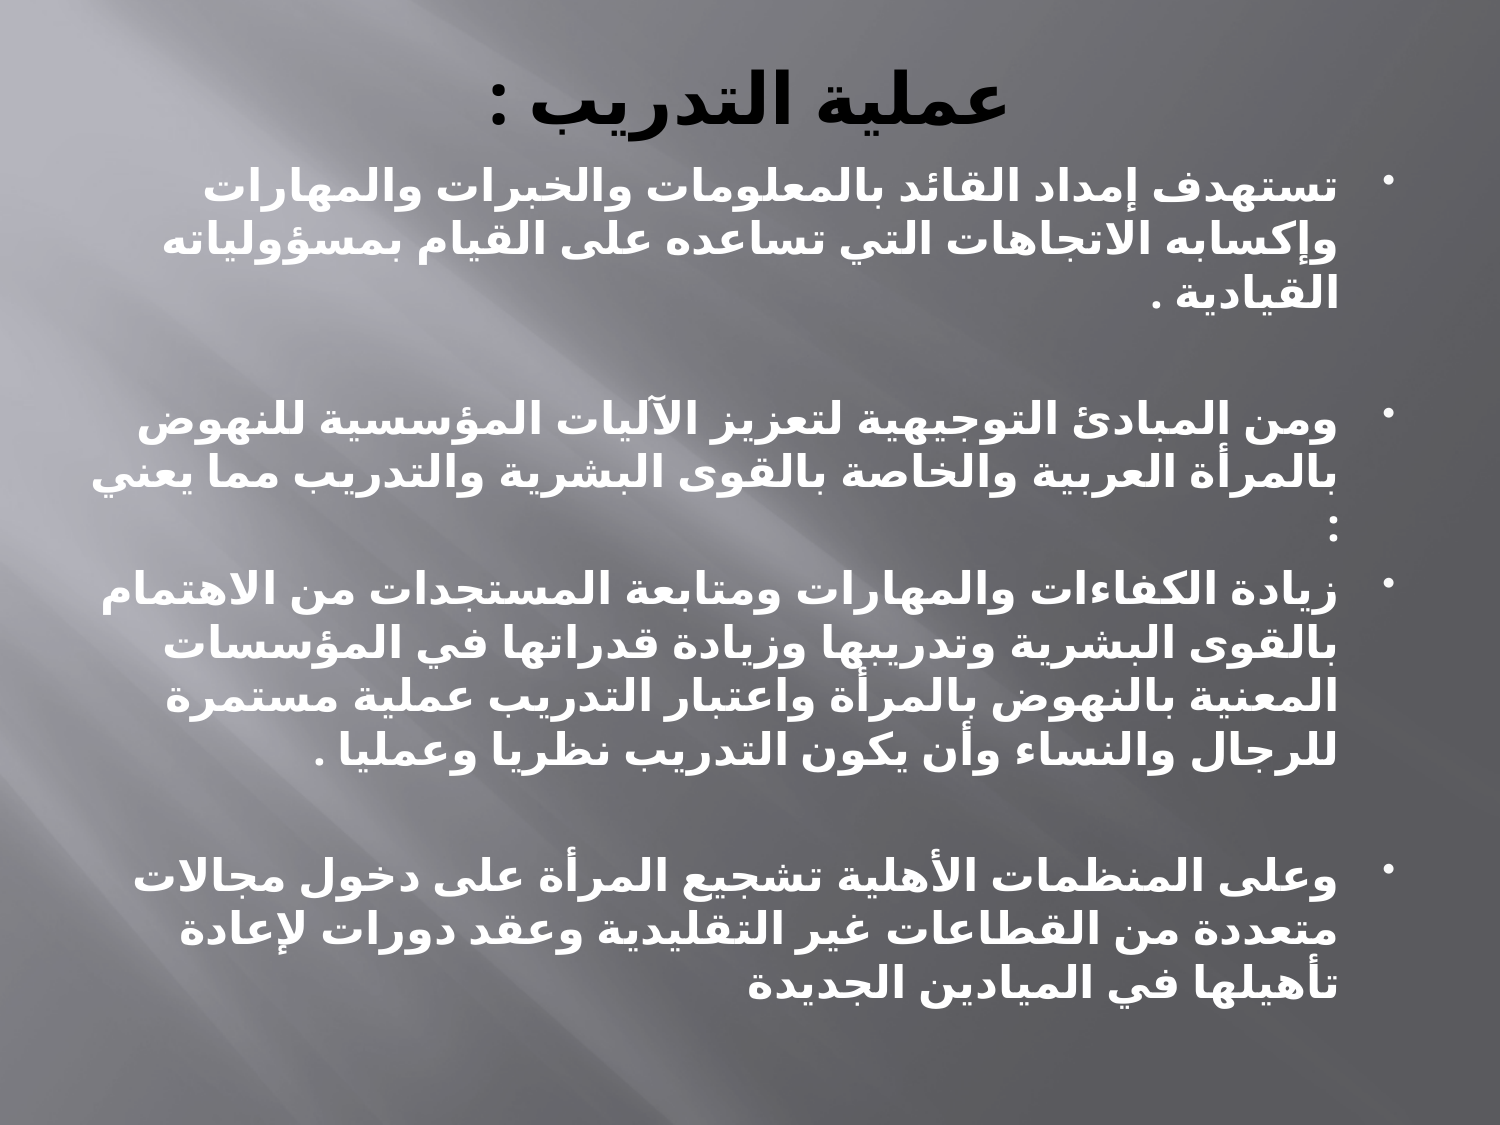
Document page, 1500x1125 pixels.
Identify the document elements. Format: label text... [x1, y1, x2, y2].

title عملية التدريب : [75, 45, 1425, 149]
list تستهدف إمداد القائد بالمعلومات والخبرات والمهارات وإكسابه الاتجاهات التي تساعده على القيام بمسؤولياته القيادية . ومن المبادئ التوجيهية لتعزيز الآليات المؤسسية للنهوض بالمرأة العربية والخاصة بالقوى البشرية والتدريب مما يعني : زيادة الكفاءات والمهارات ومتابعة المستجدات من الاهتمام بالقوى البشرية وتدريبها وزيادة قدراتها في المؤسسات المعنية بالنهوض بالمرأة واعتبار التدريب عملية مستمرة للرجال والنساء وأن يكون التدريب نظريا وعمليا . وعلى المنظمات الأهلية تشجيع المرأة على دخول مجالات متعددة من القطاعات غير التقليدية وعقد دورات لإعادة تأهيلها في الميادين الجديدة [75, 149, 1425, 1071]
